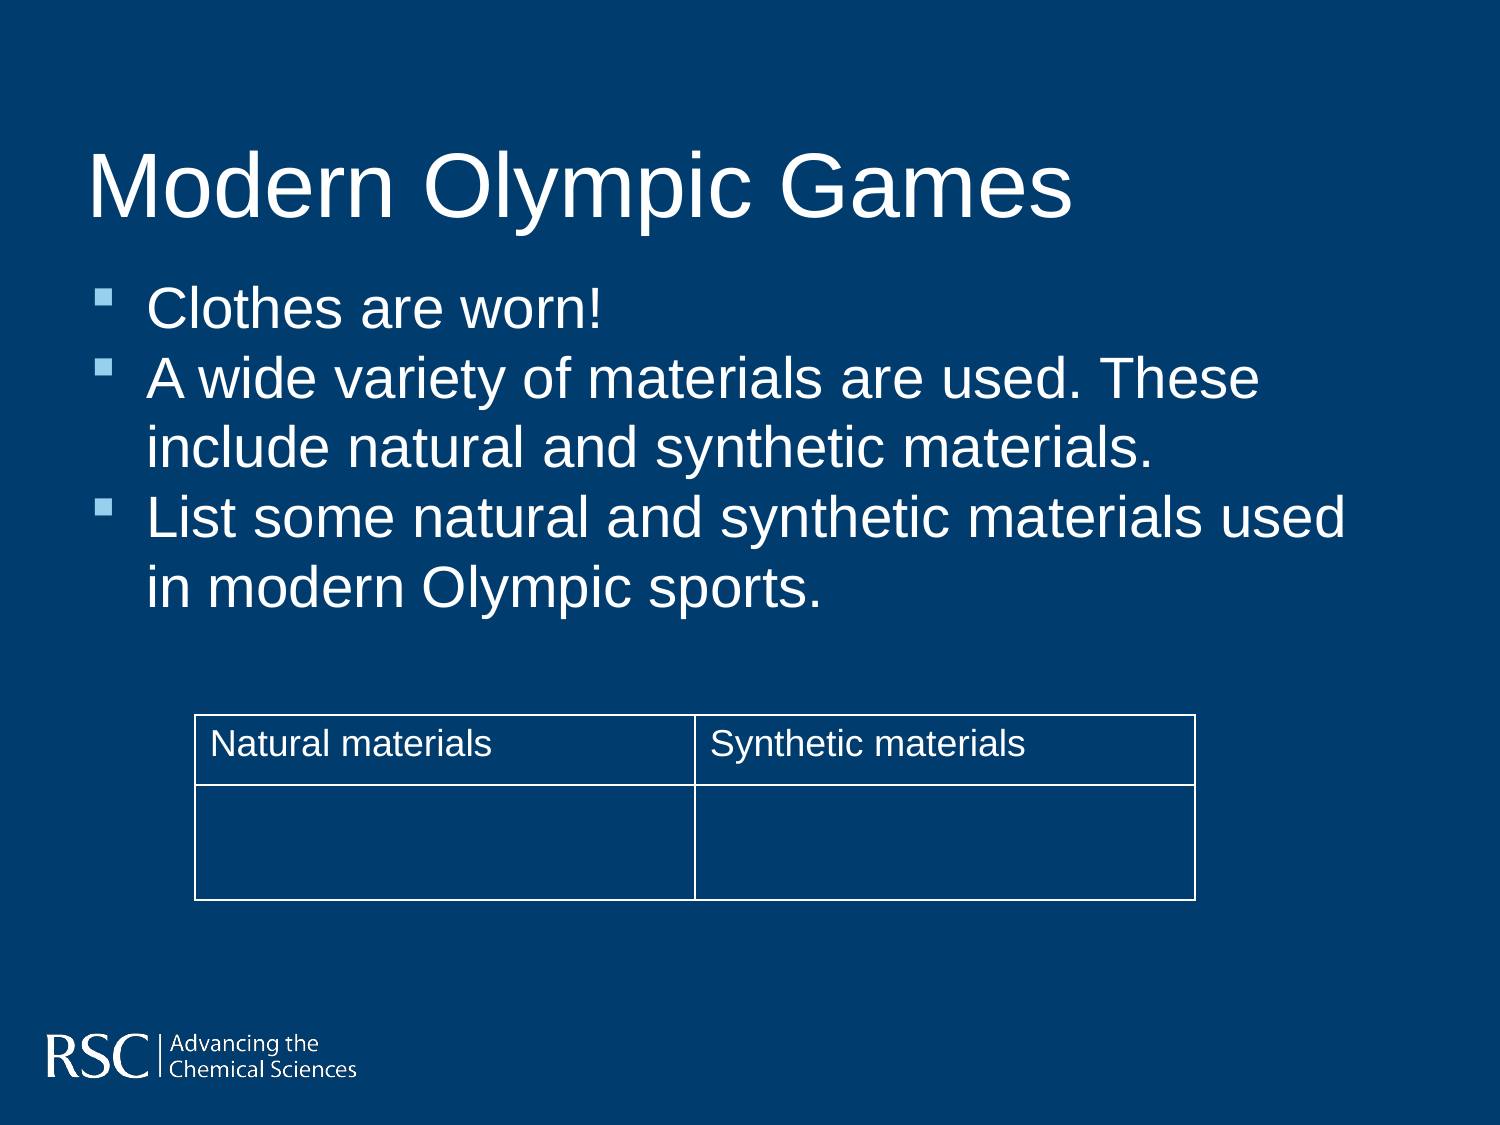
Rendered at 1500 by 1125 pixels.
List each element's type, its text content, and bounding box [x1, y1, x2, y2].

title Modern Olympic Games [70, 74, 1454, 244]
table_cell [696, 786, 1194, 899]
table_header Synthetic materials [696, 716, 1194, 784]
table_cell [196, 786, 694, 899]
picture [42, 1028, 362, 1082]
table_header Natural materials [196, 716, 694, 784]
list Clothes are worn! A wide variety of materials are used. These include natural and synthetic materials. List some natural and synthetic materials used in modern Olympic sports. [74, 262, 1426, 751]
